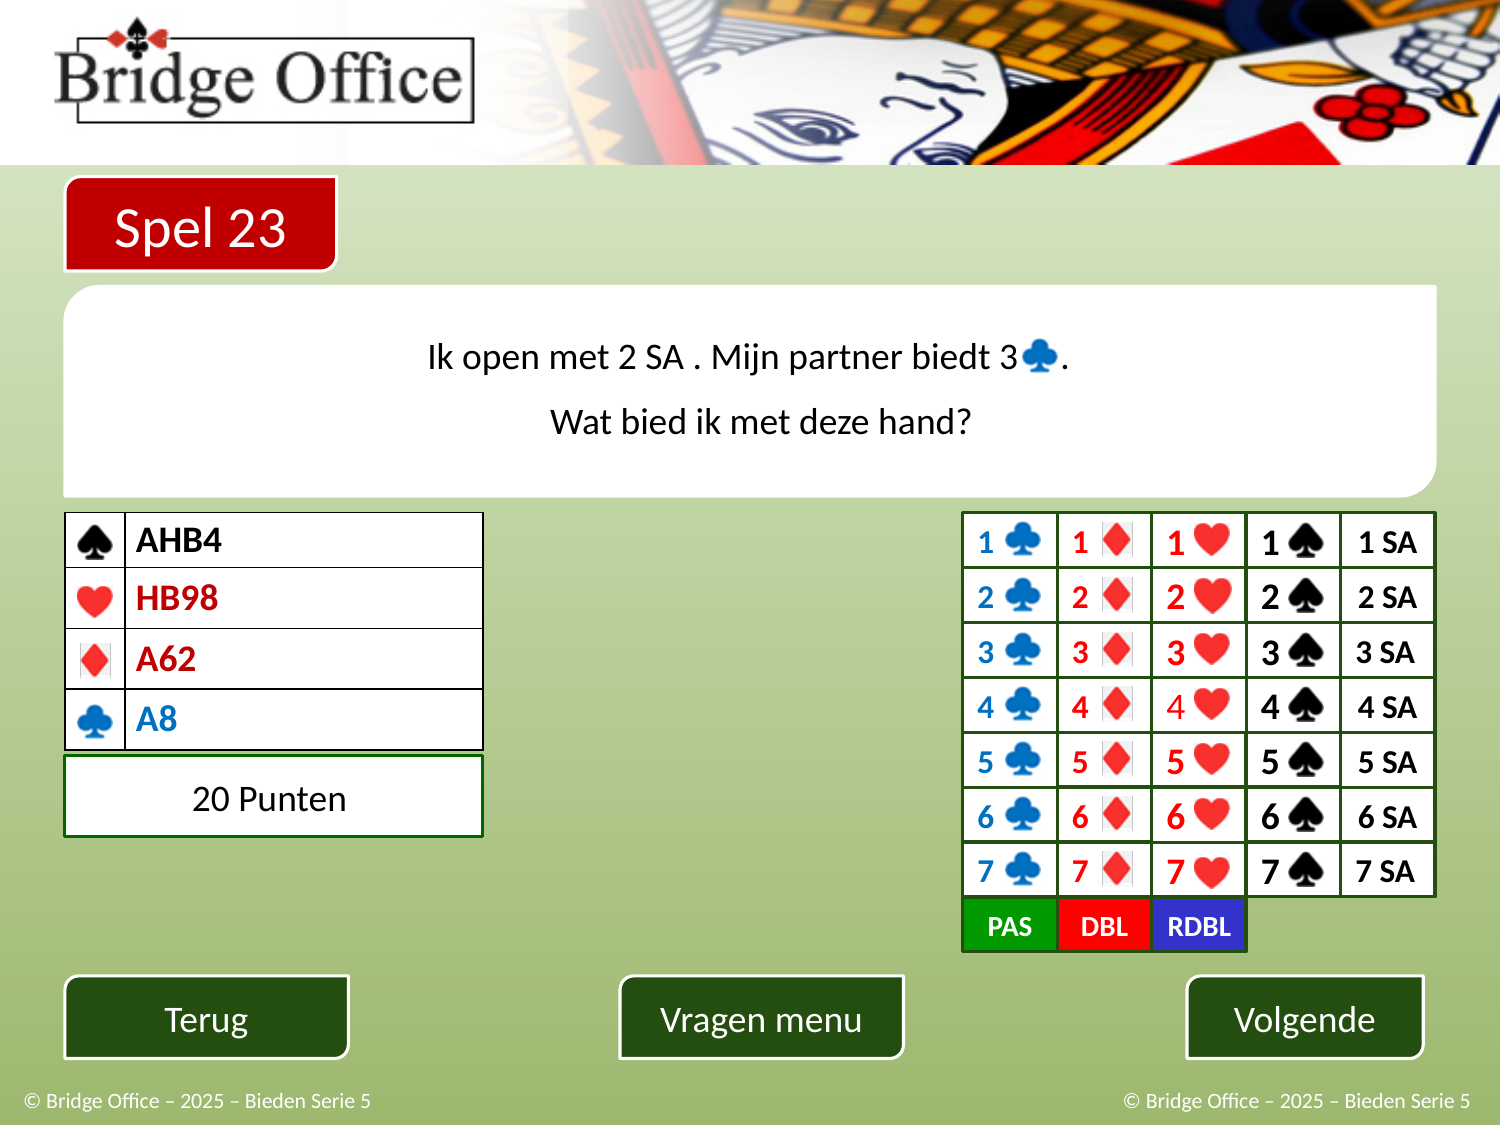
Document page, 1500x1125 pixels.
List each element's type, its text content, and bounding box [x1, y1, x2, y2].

picture [1193, 743, 1230, 776]
picture [1288, 686, 1324, 723]
picture [1004, 741, 1041, 778]
picture [77, 585, 114, 618]
text_box 2 [1245, 569, 1339, 621]
text_box [63, 284, 1437, 498]
picture [1099, 631, 1135, 668]
text_box 7 [1056, 841, 1150, 898]
picture [77, 643, 114, 679]
picture [1194, 633, 1230, 666]
text_box 5 [1153, 734, 1248, 786]
text_box 3 [961, 621, 1056, 676]
picture [1193, 688, 1230, 721]
table_header [66, 513, 124, 567]
text_box Spel 23 [63, 178, 339, 273]
text_box Volgende [1185, 974, 1425, 1061]
picture [1288, 851, 1324, 887]
picture [1099, 796, 1135, 833]
picture [77, 703, 114, 740]
picture [1193, 857, 1230, 890]
picture [1004, 851, 1041, 887]
text_box Terug [63, 974, 350, 1061]
text_box 4 [1150, 676, 1245, 734]
picture [1099, 686, 1135, 723]
text_box 3 SA [1339, 621, 1437, 676]
table_cell HB98 [126, 568, 482, 628]
text_box 20 Punten [63, 754, 484, 838]
text_box RDBL [1153, 898, 1248, 953]
picture [1288, 631, 1324, 668]
text_box 1 [1059, 511, 1153, 569]
text_box DBL [1059, 898, 1153, 953]
picture [1099, 522, 1135, 558]
text_box 5 [1248, 734, 1339, 786]
text_box 4 [1245, 676, 1339, 734]
picture [0, 0, 1500, 166]
picture [1193, 578, 1232, 614]
text_box 7 [1245, 841, 1339, 898]
text_box 2 [1153, 569, 1245, 621]
picture [1288, 741, 1324, 778]
text_box 1 [1245, 511, 1342, 569]
text_box 6 [1245, 786, 1339, 841]
table_cell [66, 629, 124, 688]
picture [1193, 523, 1230, 556]
text_box Vragen menu [618, 974, 906, 1061]
picture [1193, 798, 1230, 830]
picture [1288, 521, 1325, 558]
picture [1004, 796, 1041, 833]
text_box 6 [1056, 786, 1150, 841]
picture [1288, 796, 1324, 833]
text_box 5 SA [1339, 734, 1437, 786]
picture [1022, 338, 1059, 374]
table_cell [66, 568, 124, 628]
text_box PAS [961, 896, 1059, 953]
text_box 4 SA [1339, 676, 1437, 734]
text_box Ik open met 2 SA . Mijn partner biedt 3 . [394, 324, 1104, 385]
picture [1004, 521, 1041, 558]
picture [1099, 741, 1135, 778]
text_box 6 SA [1339, 786, 1437, 844]
text_box © Bridge Office – 2025 – Bieden Serie 5 [1107, 1079, 1500, 1121]
text_box 1 [961, 511, 1059, 569]
text_box 5 [961, 734, 1059, 786]
text_box 7 [961, 841, 1056, 896]
text_box Wat bied ik met deze hand? [528, 389, 995, 450]
picture [1004, 576, 1041, 613]
text_box 1 [1153, 511, 1245, 569]
text_box 2 [961, 569, 1056, 621]
table_cell [66, 690, 124, 749]
text_box 1 SA [1342, 511, 1437, 569]
text_box © Bridge Office – 2025 – Bieden Serie 5 [8, 1079, 393, 1121]
picture [1099, 851, 1135, 887]
picture [1099, 577, 1135, 613]
text_box 7 [1150, 841, 1245, 898]
picture [1004, 686, 1041, 723]
table_cell A62 [126, 629, 482, 688]
picture [77, 524, 114, 561]
text_box 3 [1245, 621, 1339, 676]
text_box 4 [961, 676, 1059, 734]
table_header AHB4 [126, 513, 482, 567]
text_box 7 SA [1339, 844, 1437, 898]
text_box 2 SA [1339, 569, 1437, 621]
picture [1288, 576, 1324, 613]
text_box 4 [1059, 676, 1150, 734]
text_box 6 [961, 786, 1056, 841]
text_box 2 [1056, 569, 1153, 621]
text_box 3 [1056, 621, 1150, 676]
table_cell A8 [126, 690, 482, 749]
text_box 5 [1059, 734, 1153, 786]
text_box 3 [1150, 621, 1245, 676]
picture [1004, 631, 1041, 668]
text_box 6 [1150, 786, 1245, 841]
